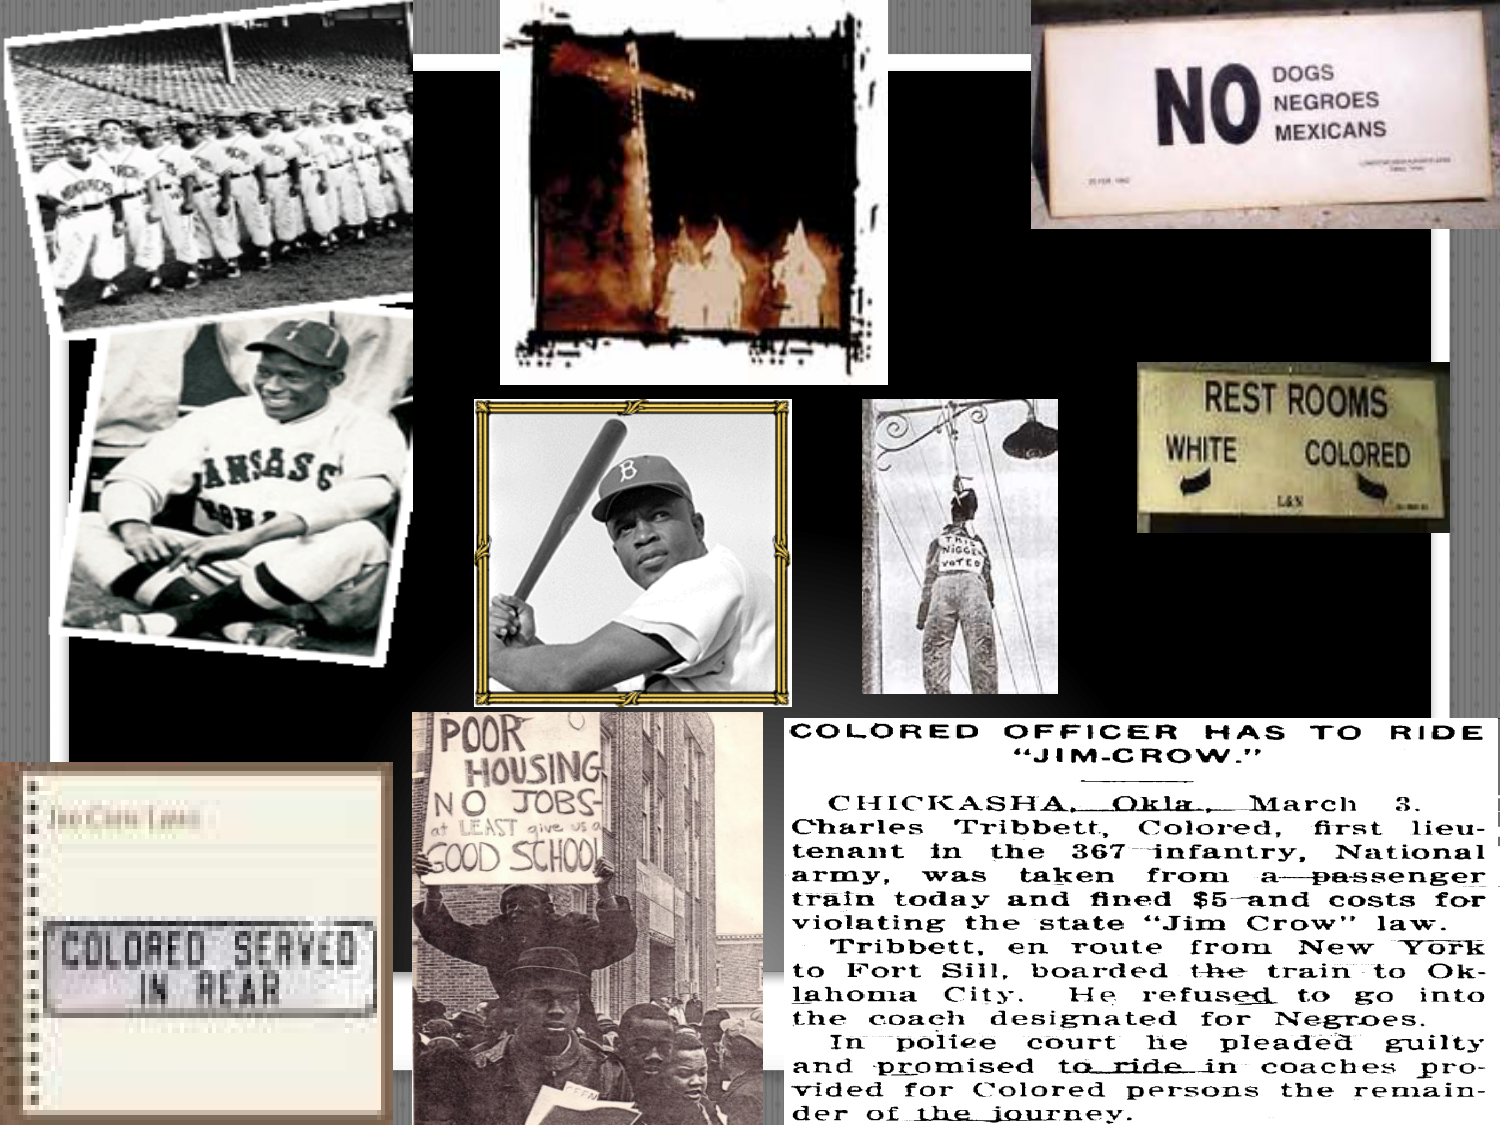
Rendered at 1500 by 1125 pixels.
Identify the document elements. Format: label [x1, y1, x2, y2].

picture [499, 0, 888, 385]
picture [0, 762, 393, 1125]
picture [784, 718, 1500, 1125]
picture [0, 0, 413, 676]
picture [412, 712, 763, 1125]
picture [1137, 362, 1451, 533]
picture [474, 399, 792, 707]
picture [1030, 0, 1500, 229]
picture [862, 399, 1059, 694]
